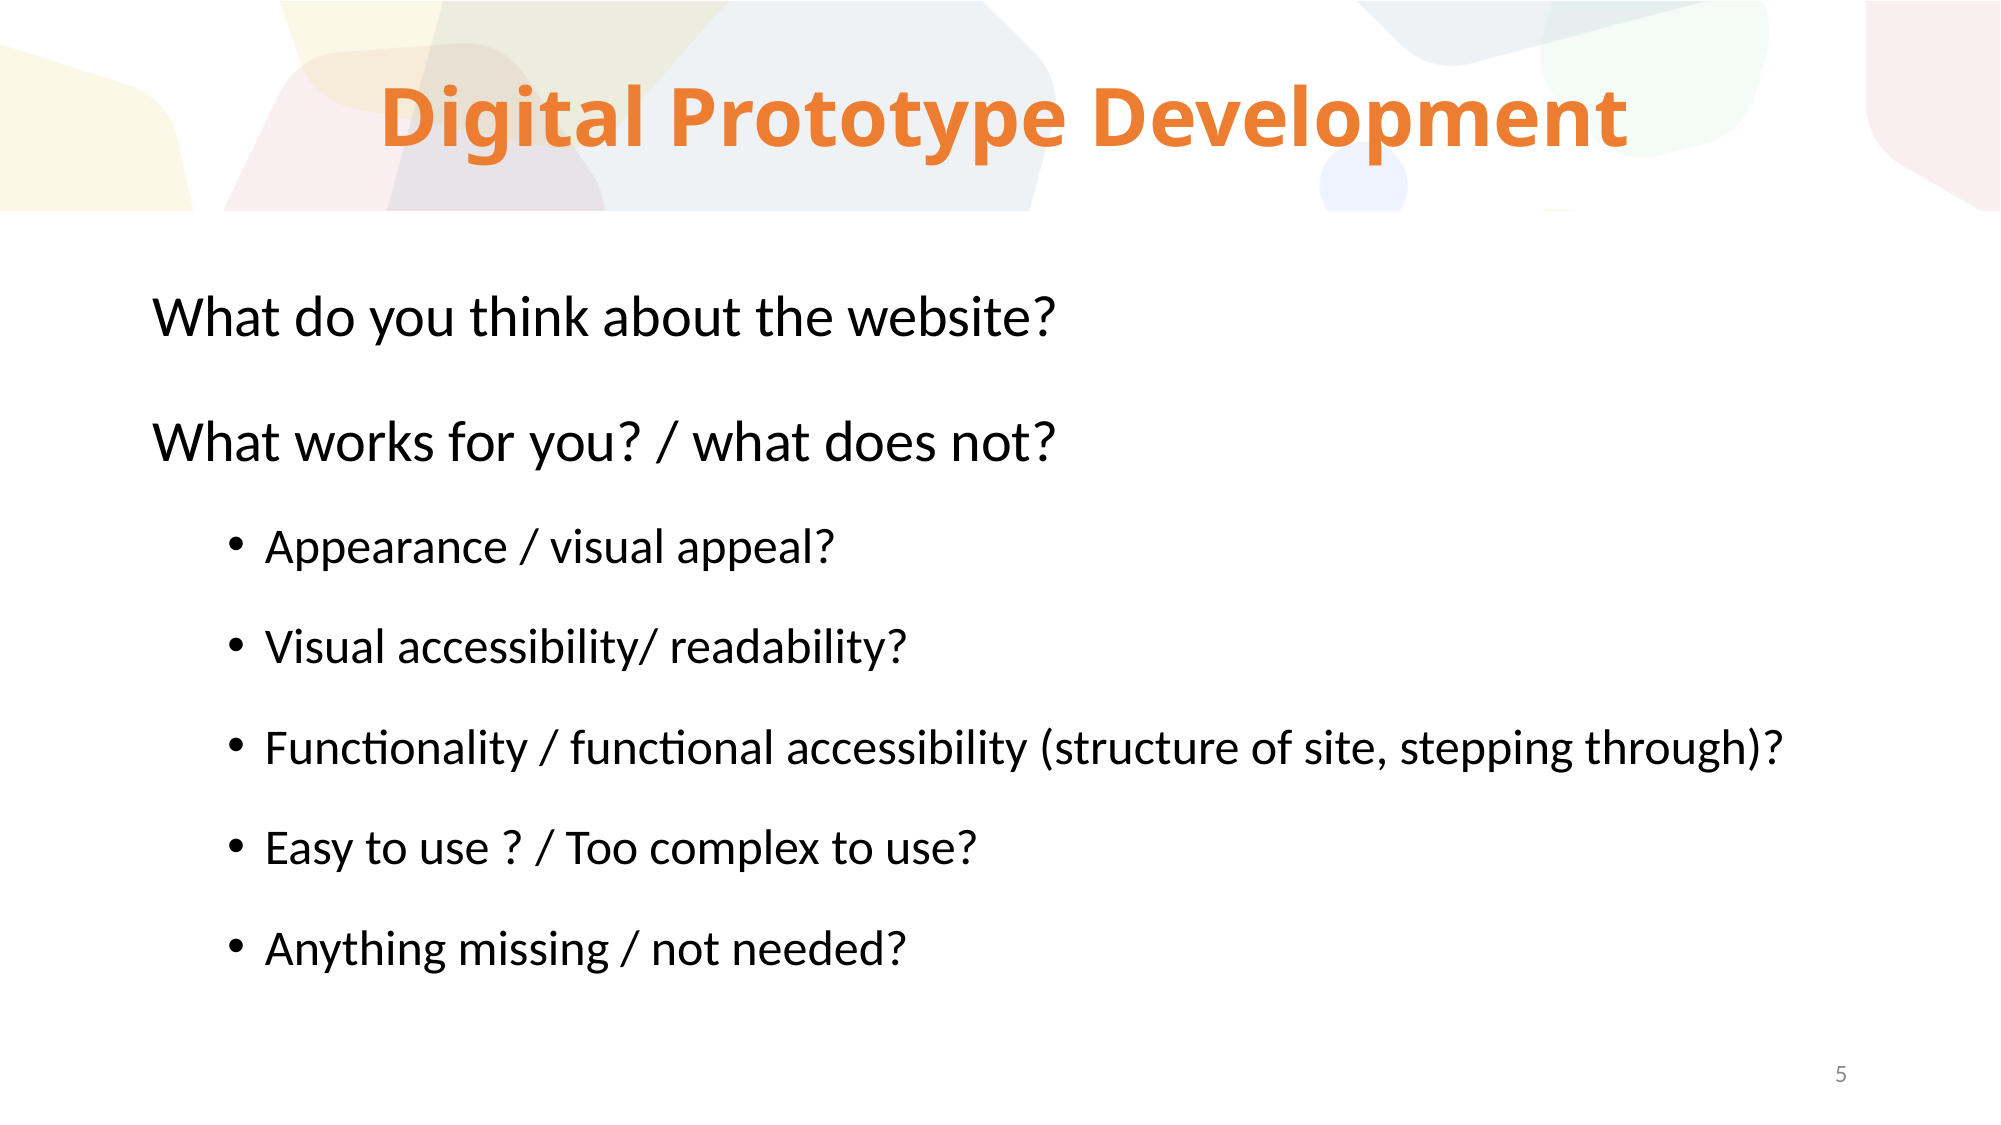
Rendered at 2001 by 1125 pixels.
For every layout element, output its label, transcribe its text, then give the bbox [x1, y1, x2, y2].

list What do you think about the website? What works for you? / what does not? Appearance / visual appeal? Visual accessibility/ readability? Functionality / functional accessibility (structure of site, stepping through)? Easy to use ? / Too complex to use? Anything missing / not needed? [137, 235, 1863, 1103]
text_box Digital Prototype Development [345, 211, 1663, 215]
picture [0, 1, 2000, 211]
